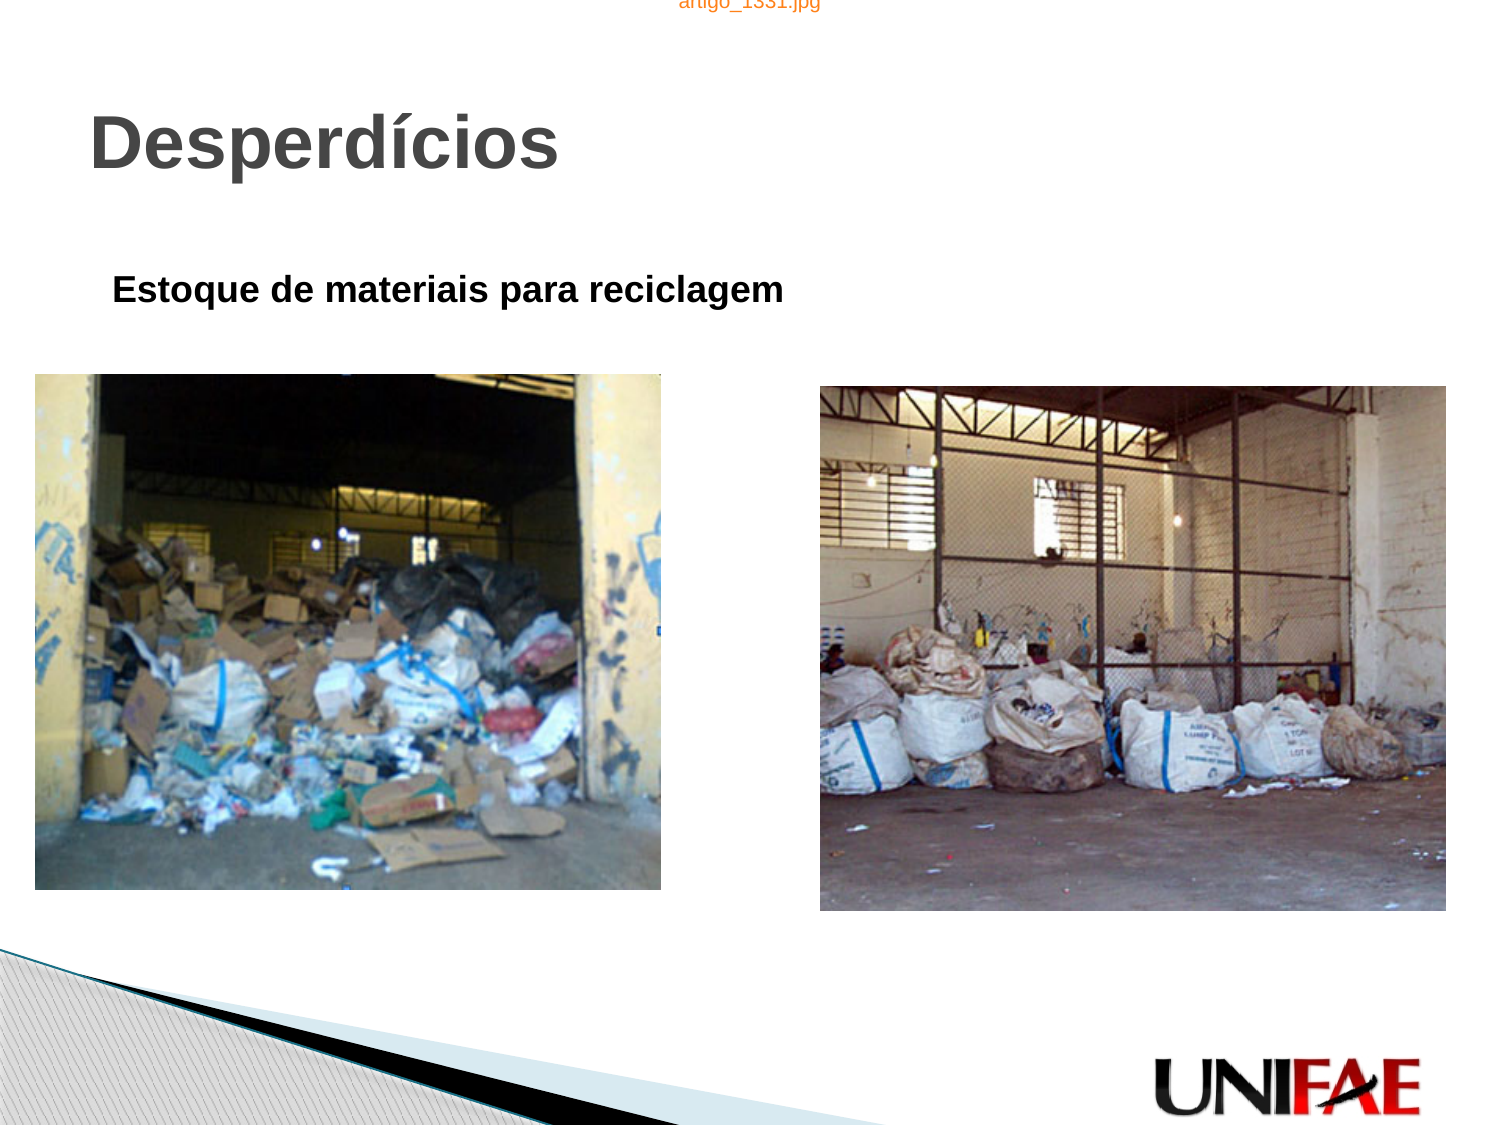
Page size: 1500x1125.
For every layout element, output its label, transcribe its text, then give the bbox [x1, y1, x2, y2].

text_box artigo_1331.jpg [663, 0, 837, 65]
picture [1153, 1056, 1424, 1118]
picture [820, 386, 1446, 911]
text_box Estoque de materiais para reciclagem [97, 257, 800, 318]
picture [34, 374, 661, 890]
title Desperdícios [75, 45, 1425, 233]
